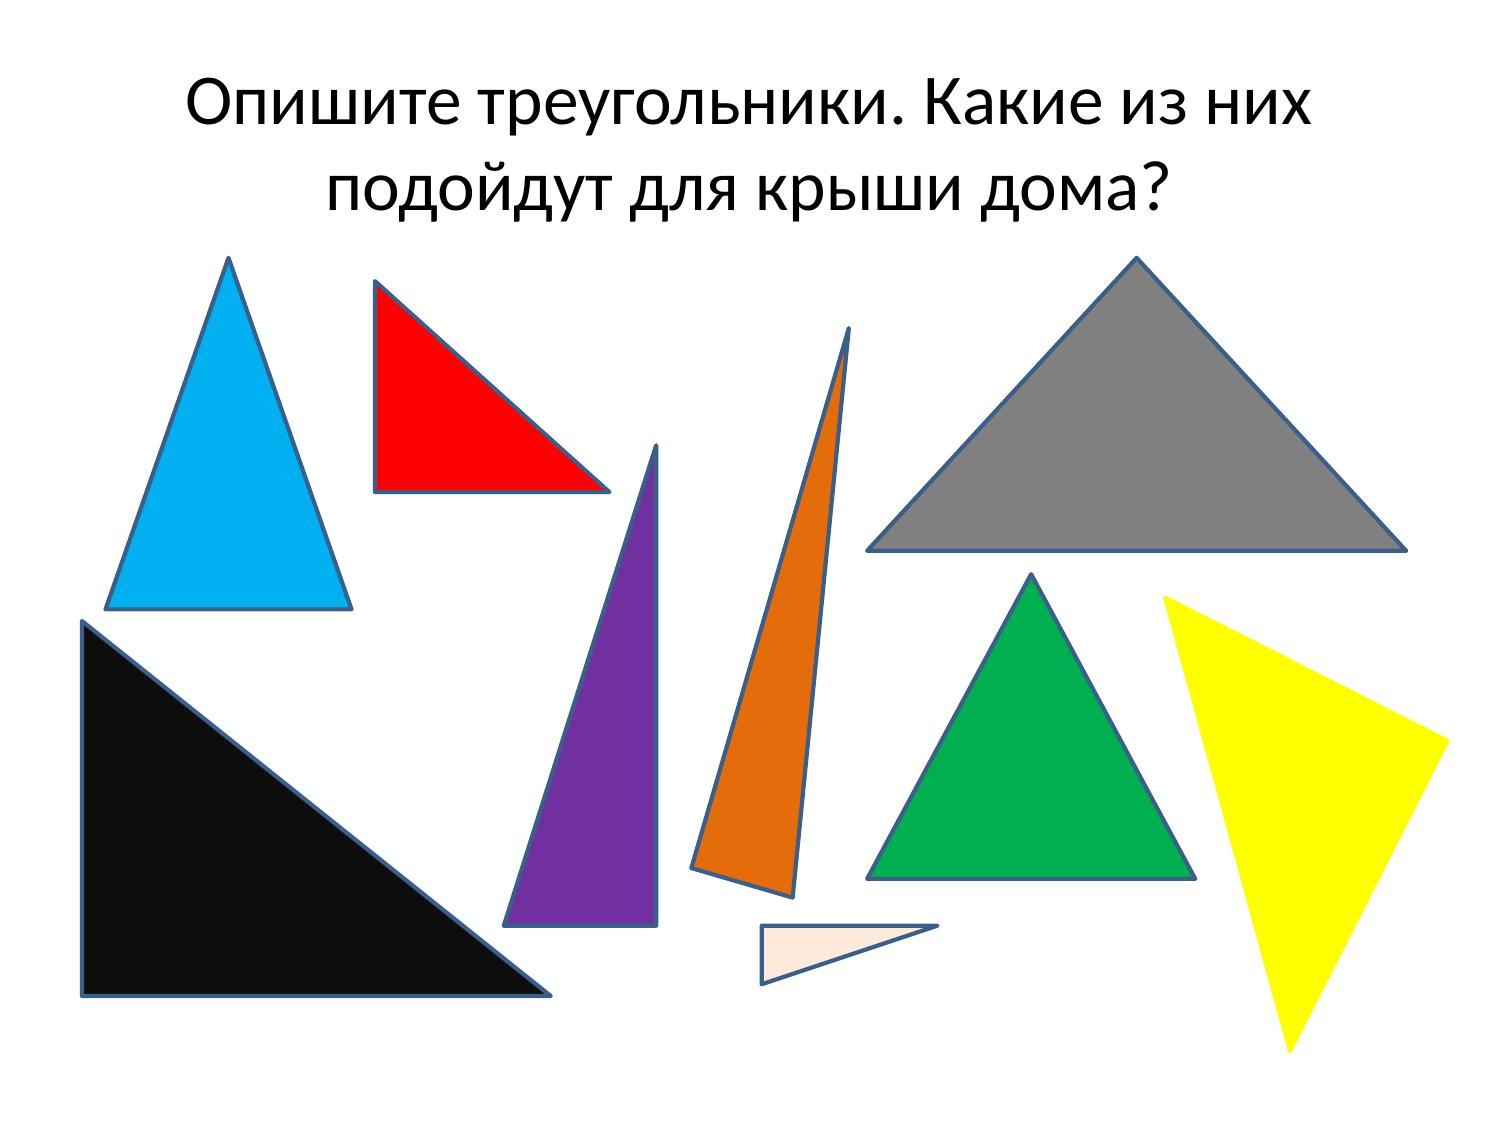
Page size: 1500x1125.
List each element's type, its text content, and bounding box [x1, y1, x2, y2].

text_box [689, 325, 851, 900]
text_box [1163, 595, 1450, 1053]
title Опишите треугольники. Какие из них подойдут для крыши дома? [75, 45, 1425, 233]
text_box [501, 443, 659, 928]
text_box [759, 923, 940, 987]
text_box [372, 279, 612, 495]
text_box [103, 255, 354, 612]
text_box [865, 255, 1409, 553]
text_box [79, 619, 553, 999]
text_box [865, 572, 1198, 881]
